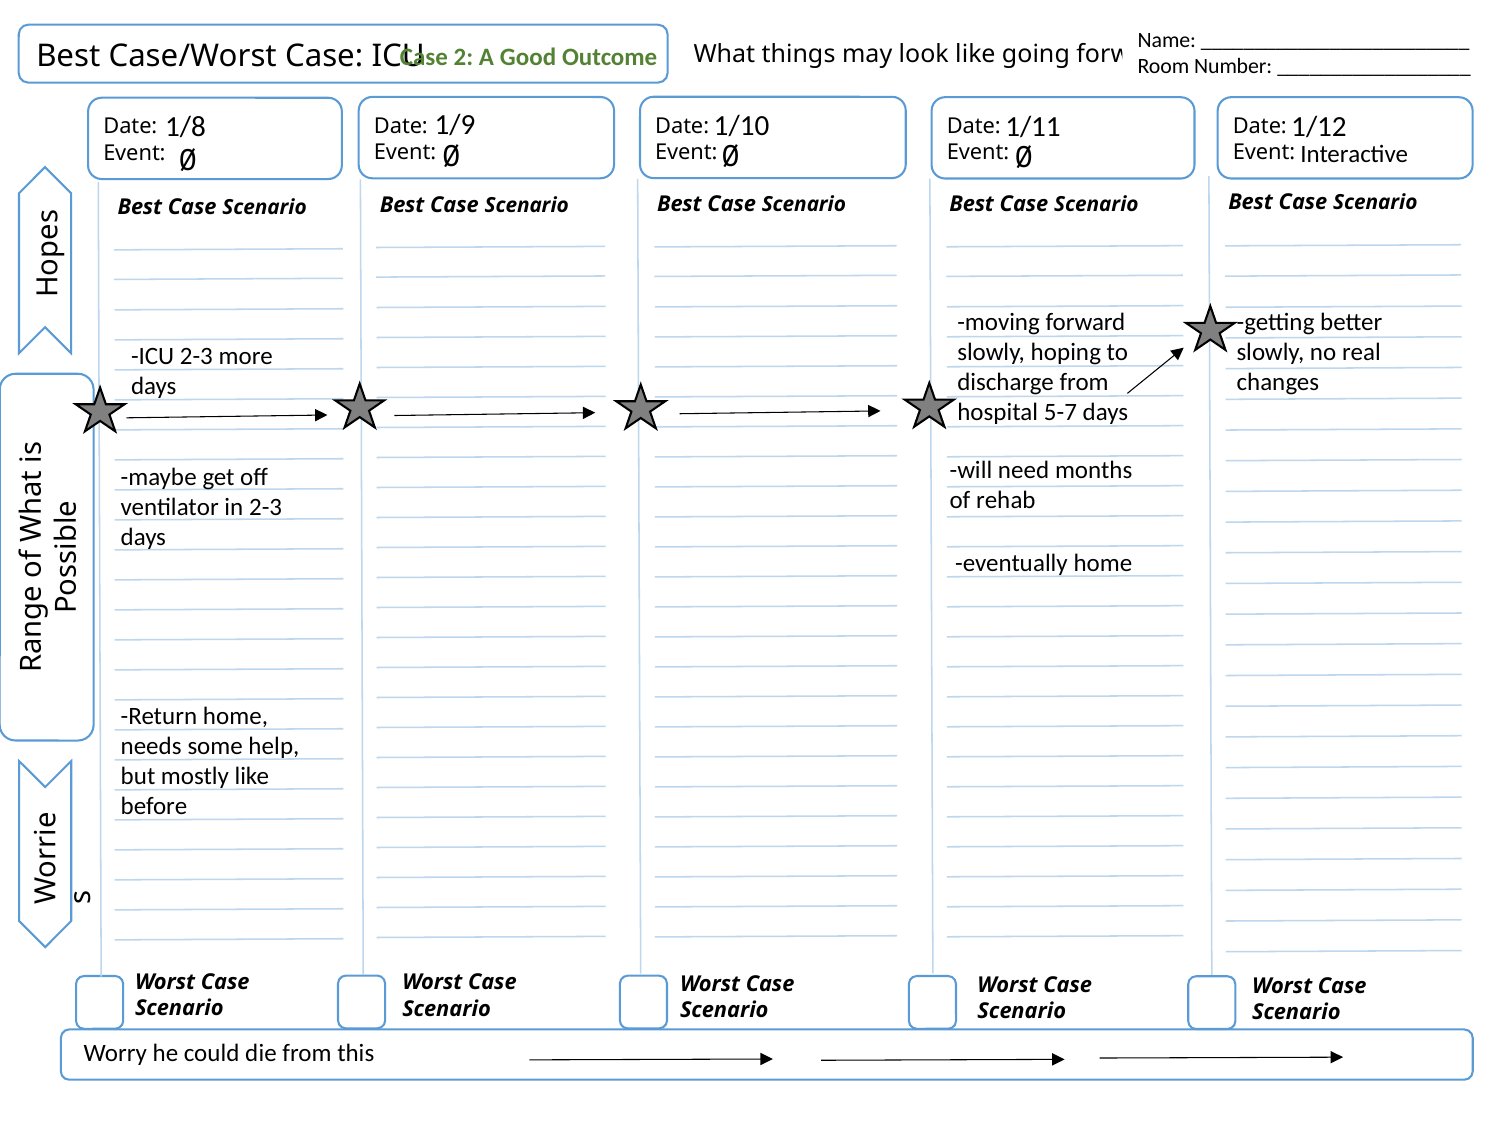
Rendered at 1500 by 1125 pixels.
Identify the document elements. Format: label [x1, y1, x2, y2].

text_box [1127, 347, 1184, 394]
text_box [394, 412, 596, 416]
text_box [679, 410, 881, 414]
text_box [126, 414, 328, 418]
text_box [17, 11, 1500, 1080]
